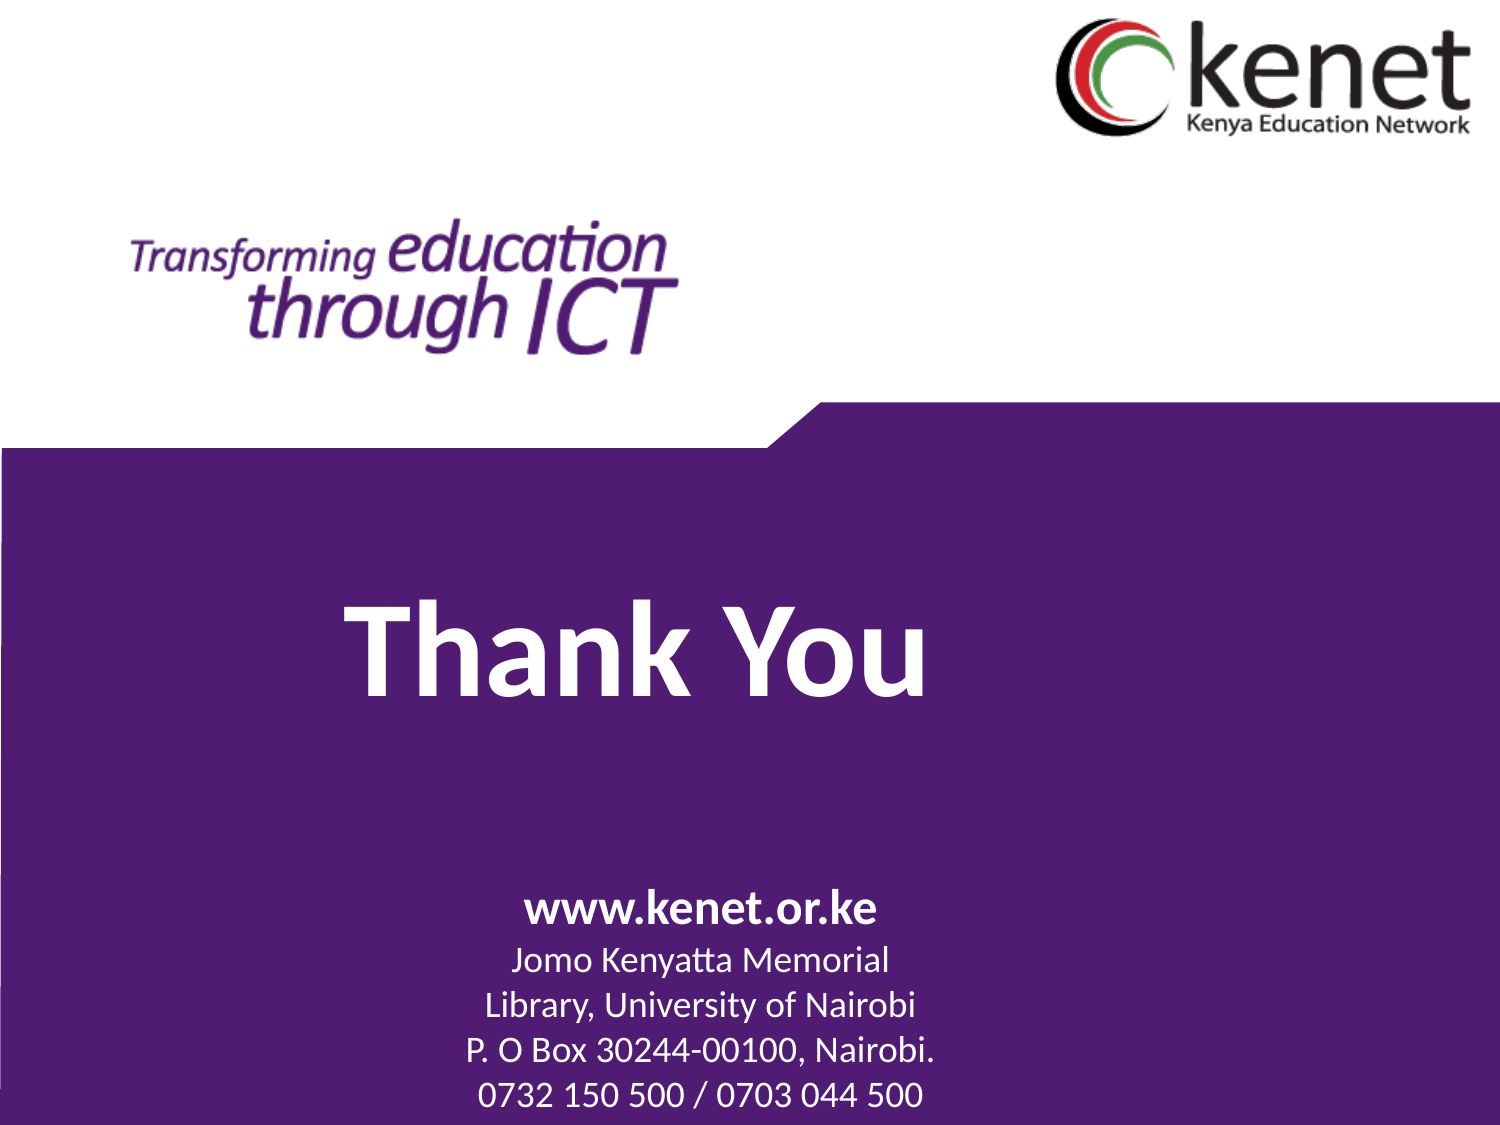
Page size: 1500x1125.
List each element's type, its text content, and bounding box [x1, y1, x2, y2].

text_box [0, 402, 1500, 1125]
picture [1054, 0, 1477, 143]
text_box Thank You [0, 520, 1275, 762]
picture [128, 210, 684, 360]
text_box www.kenet.or.ke Jomo Kenyatta Memorial Library, University of Nairobi P. O Box 30244-00100, Nairobi. 0732 150 500 / 0703 044 500 [175, 867, 1226, 1114]
